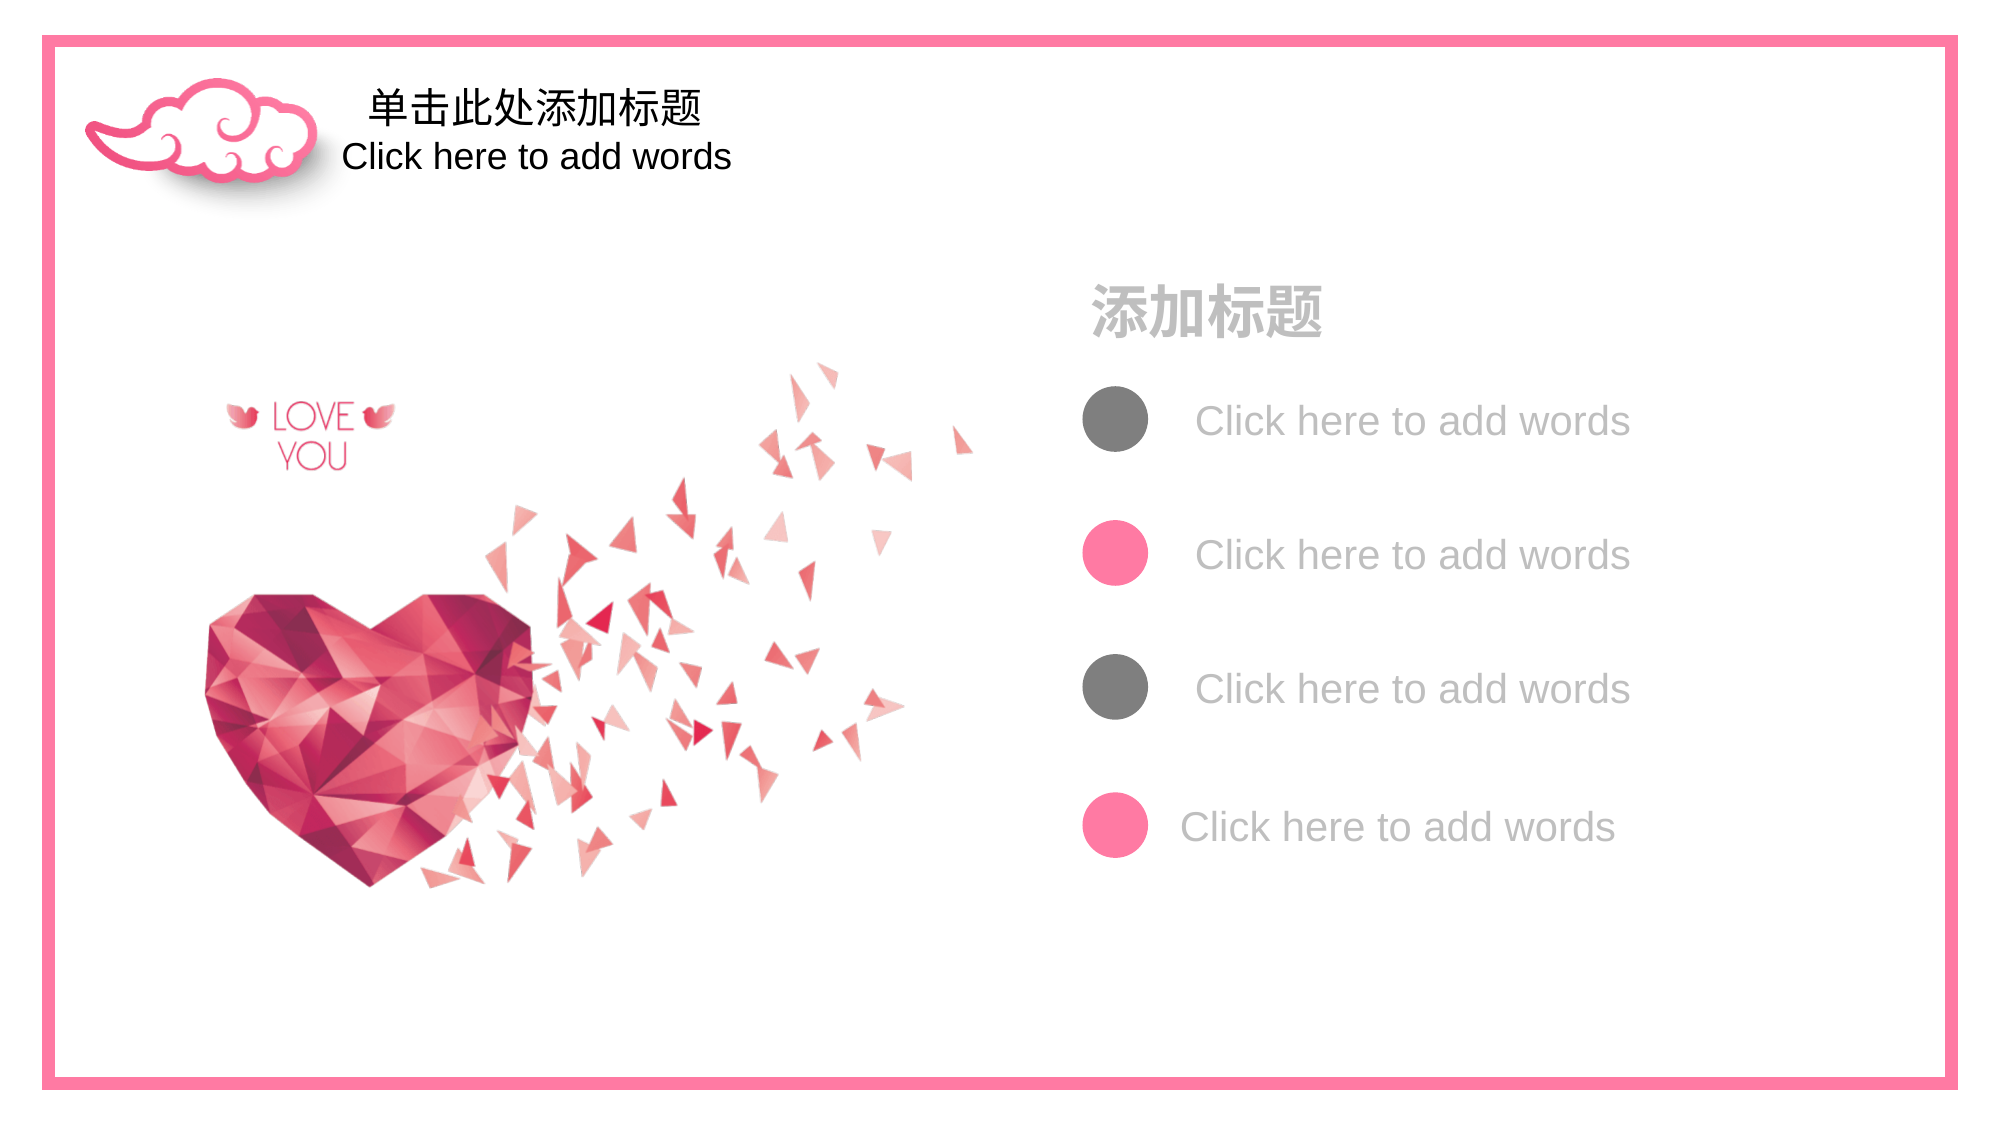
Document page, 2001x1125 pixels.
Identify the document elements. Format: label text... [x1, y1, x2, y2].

text_box [1081, 519, 1150, 587]
text_box 添加标题 [1076, 267, 1519, 353]
picture [85, 78, 1008, 1028]
text_box [1081, 653, 1150, 721]
text_box Click here to add words [354, 124, 767, 172]
text_box [1081, 791, 1150, 859]
text_box Click here to add words [1180, 386, 1679, 452]
text_box Click here to add words [1180, 654, 1679, 719]
text_box 单击此处添加标题 [353, 74, 793, 140]
text_box [1081, 385, 1150, 453]
text_box Click here to add words [1165, 792, 1664, 858]
text_box [47, 40, 1952, 1085]
text_box Click here to add words [1180, 520, 1679, 585]
